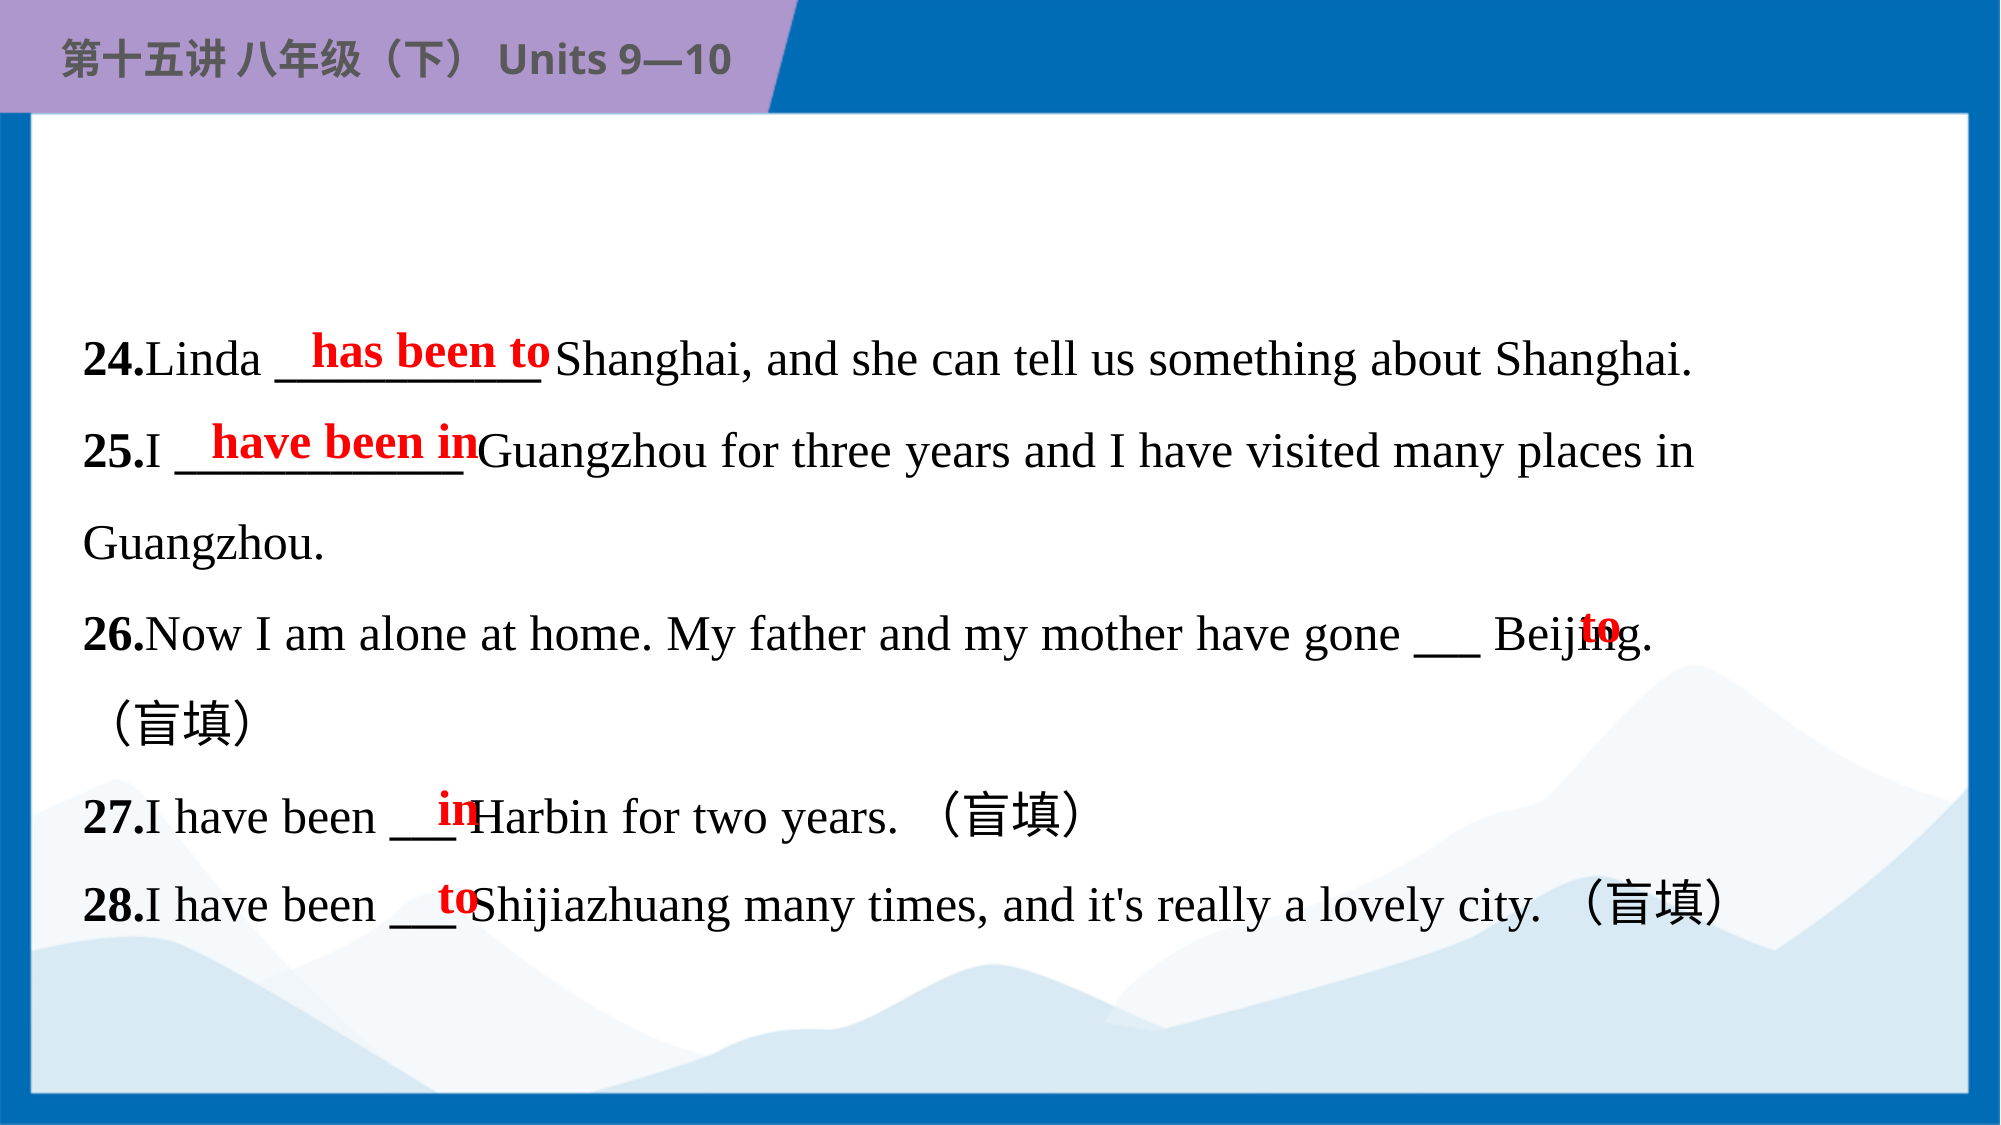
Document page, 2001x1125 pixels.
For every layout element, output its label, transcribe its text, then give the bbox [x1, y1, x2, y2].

text_box to [419, 836, 498, 915]
text_box 24.Linda ____________ Shanghai, and she can tell us something about Shanghai. 25.I _____________ Guangzhou for three years and I have visited many places in Guangzhou. 26.Now I am alone at home. My father and my mother have gone ___ Beijing. （盲填） 27.I have been ___ Harbin for two years.（盲填） 28.I have been ___ Shijiazhuang many times, and it's really a lovely city.（盲填） [82, 294, 1917, 922]
text_box to [1561, 564, 1640, 643]
text_box have been in [181, 381, 510, 459]
text_box in [419, 747, 498, 827]
picture [0, 0, 2000, 1125]
text_box has been to [280, 289, 582, 368]
